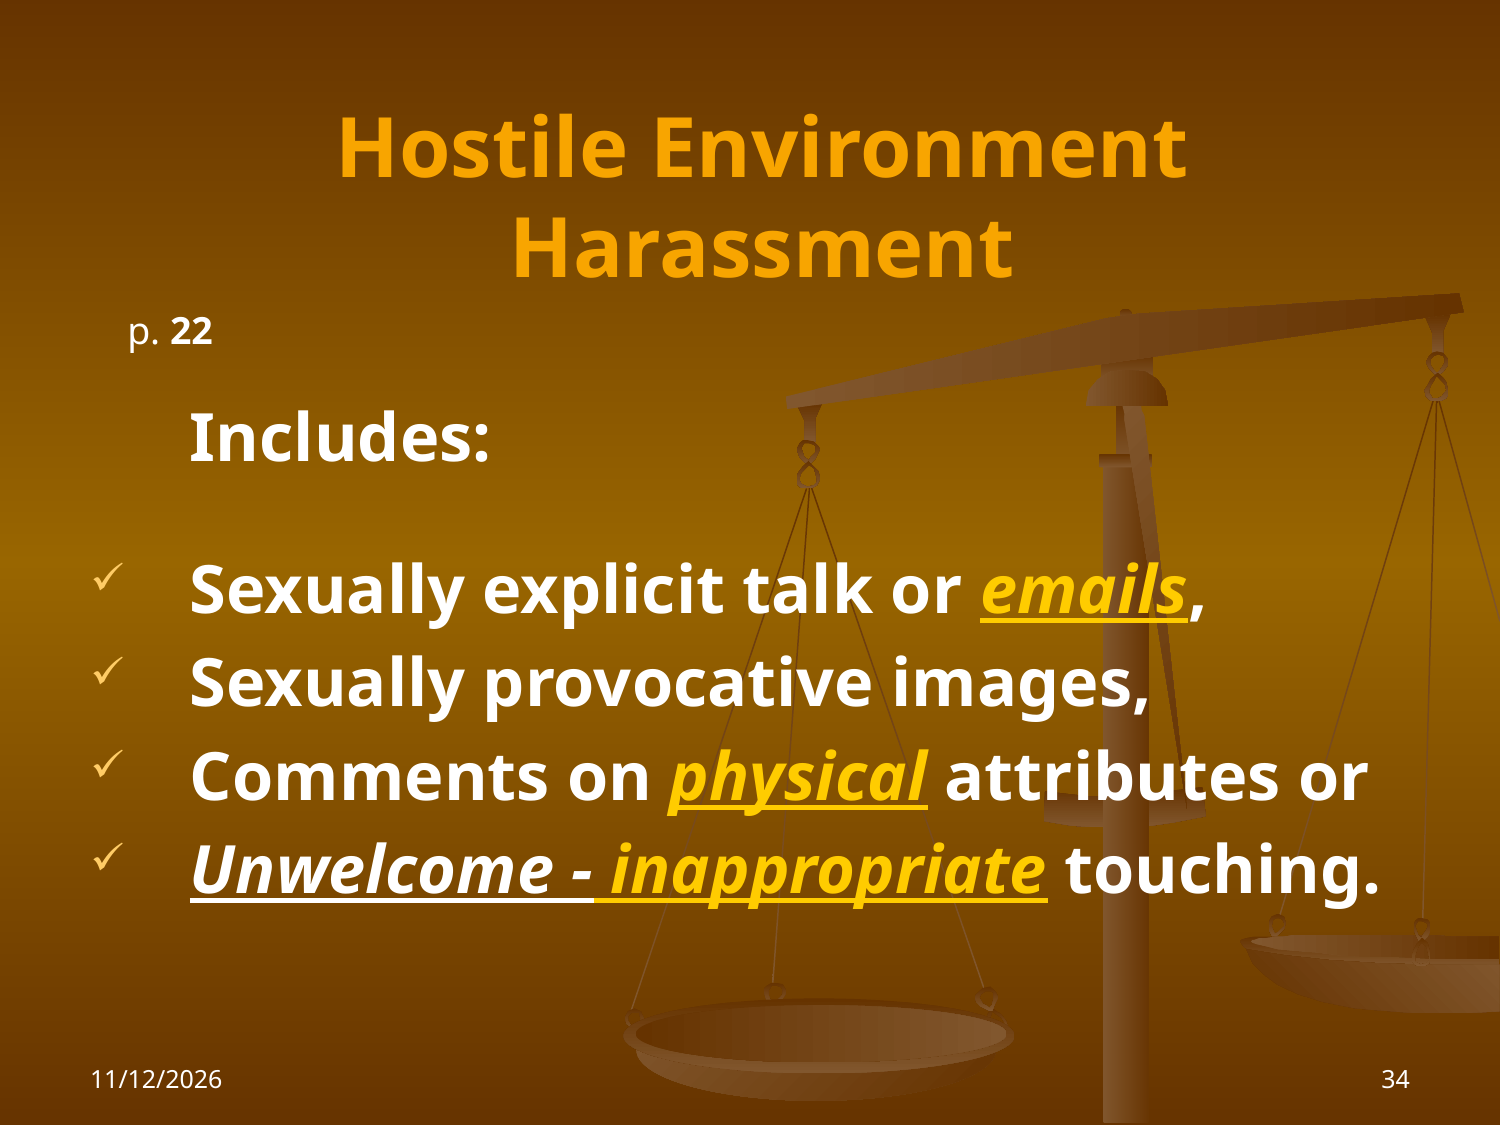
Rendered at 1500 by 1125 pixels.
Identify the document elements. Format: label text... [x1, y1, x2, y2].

slide_number 34 [1074, 1029, 1426, 1106]
title Hostile Environment Harassment [87, 99, 1438, 288]
list Includes: Sexually explicit talk or emails, Sexually provocative images, Comments on physical attributes or Unwelcome - inappropriate touching. [74, 387, 1426, 976]
text_box p. 22 [112, 299, 263, 360]
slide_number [74, 1029, 426, 1106]
